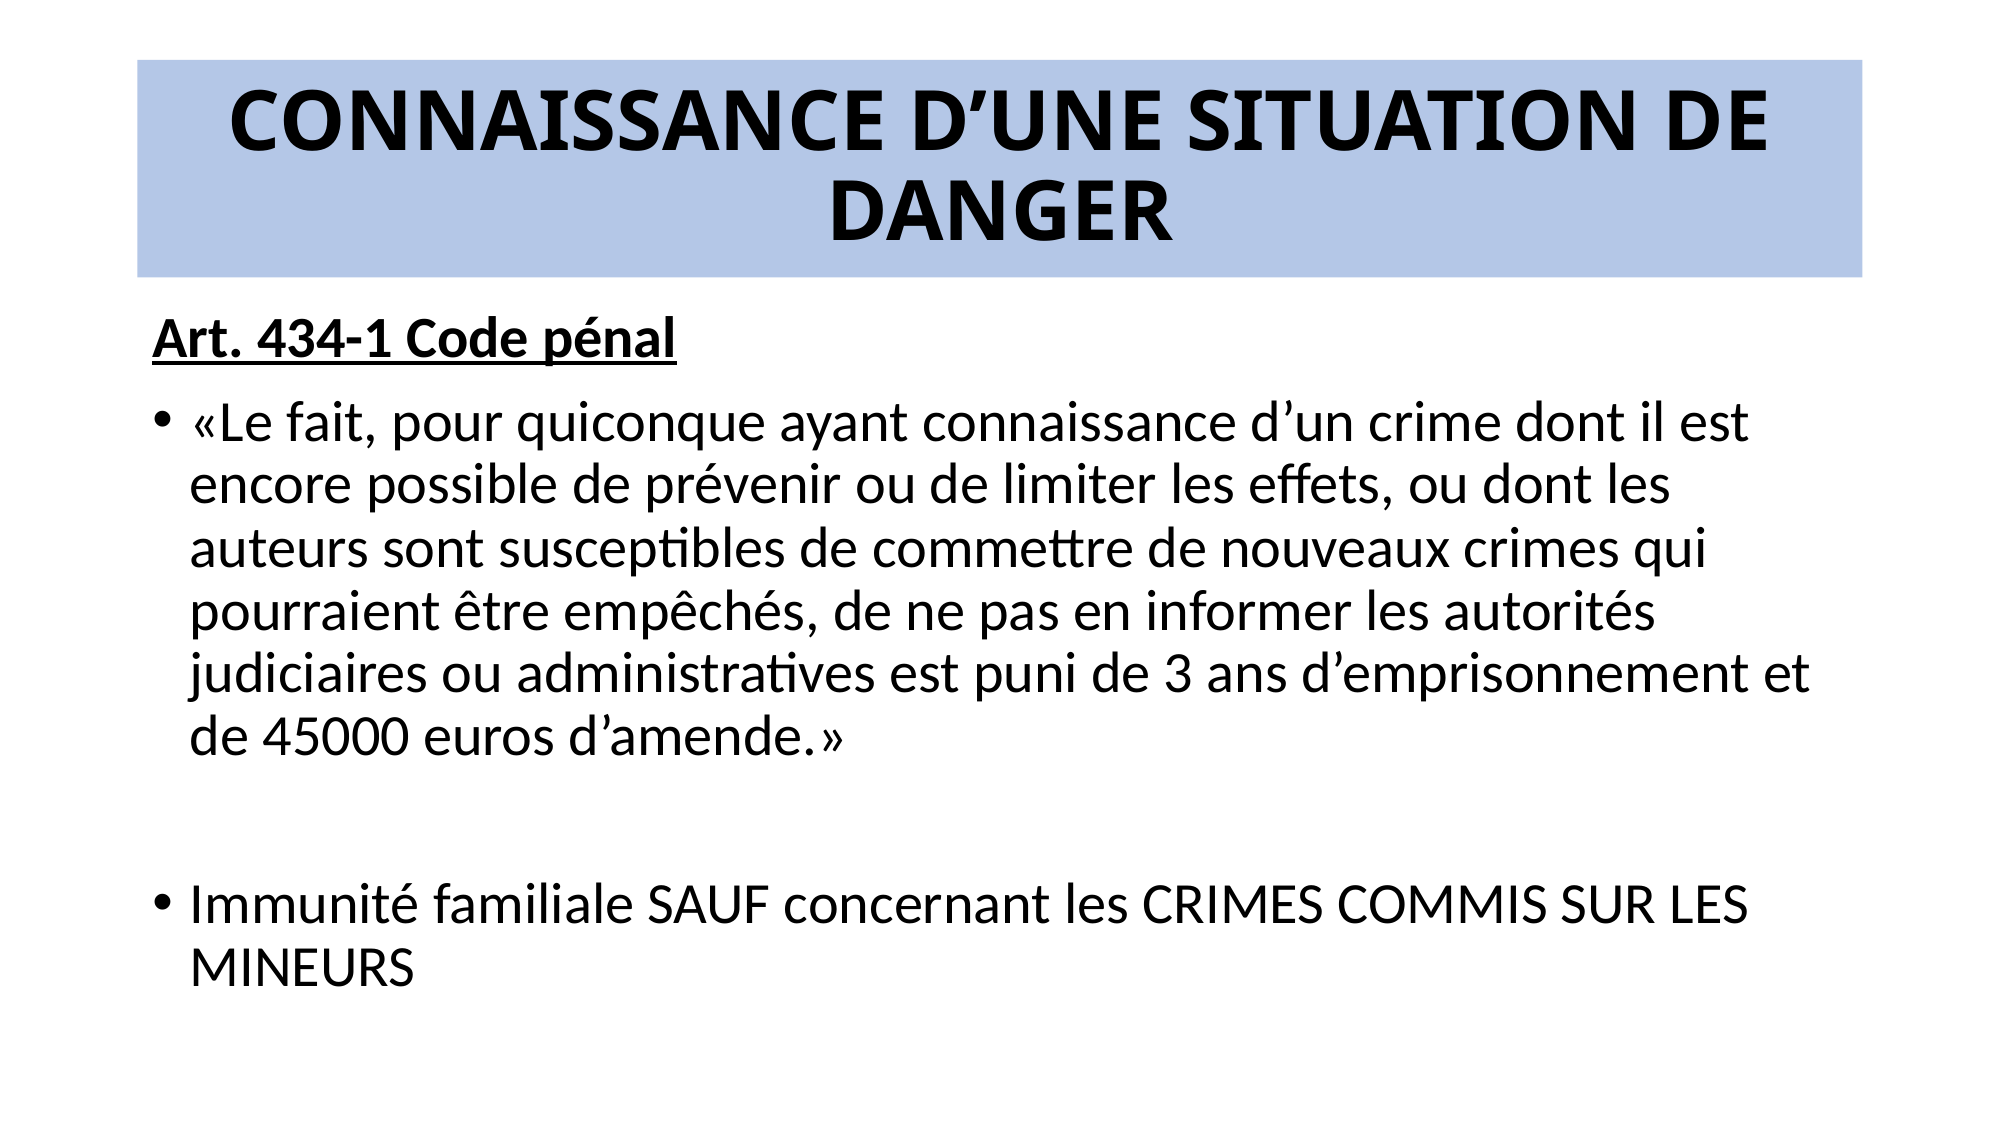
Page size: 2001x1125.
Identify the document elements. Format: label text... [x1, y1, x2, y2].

title CONNAISSANCE D’UNE SITUATION DE DANGER [137, 59, 1863, 278]
list Art. 434-1 Code pénal «Le fait, pour quiconque ayant connaissance d’un crime dont il est encore possible de prévenir ou de limiter les effets, ou dont les auteurs sont susceptibles de commettre de nouveaux crimes qui pourraient être empêchés, de ne pas en informer les autorités judiciaires ou administratives est puni de 3 ans d’emprisonnement et de 45000 euros d’amende.» Immunité familiale SAUF concernant les CRIMES COMMIS SUR LES MINEURS [137, 299, 1863, 1014]
